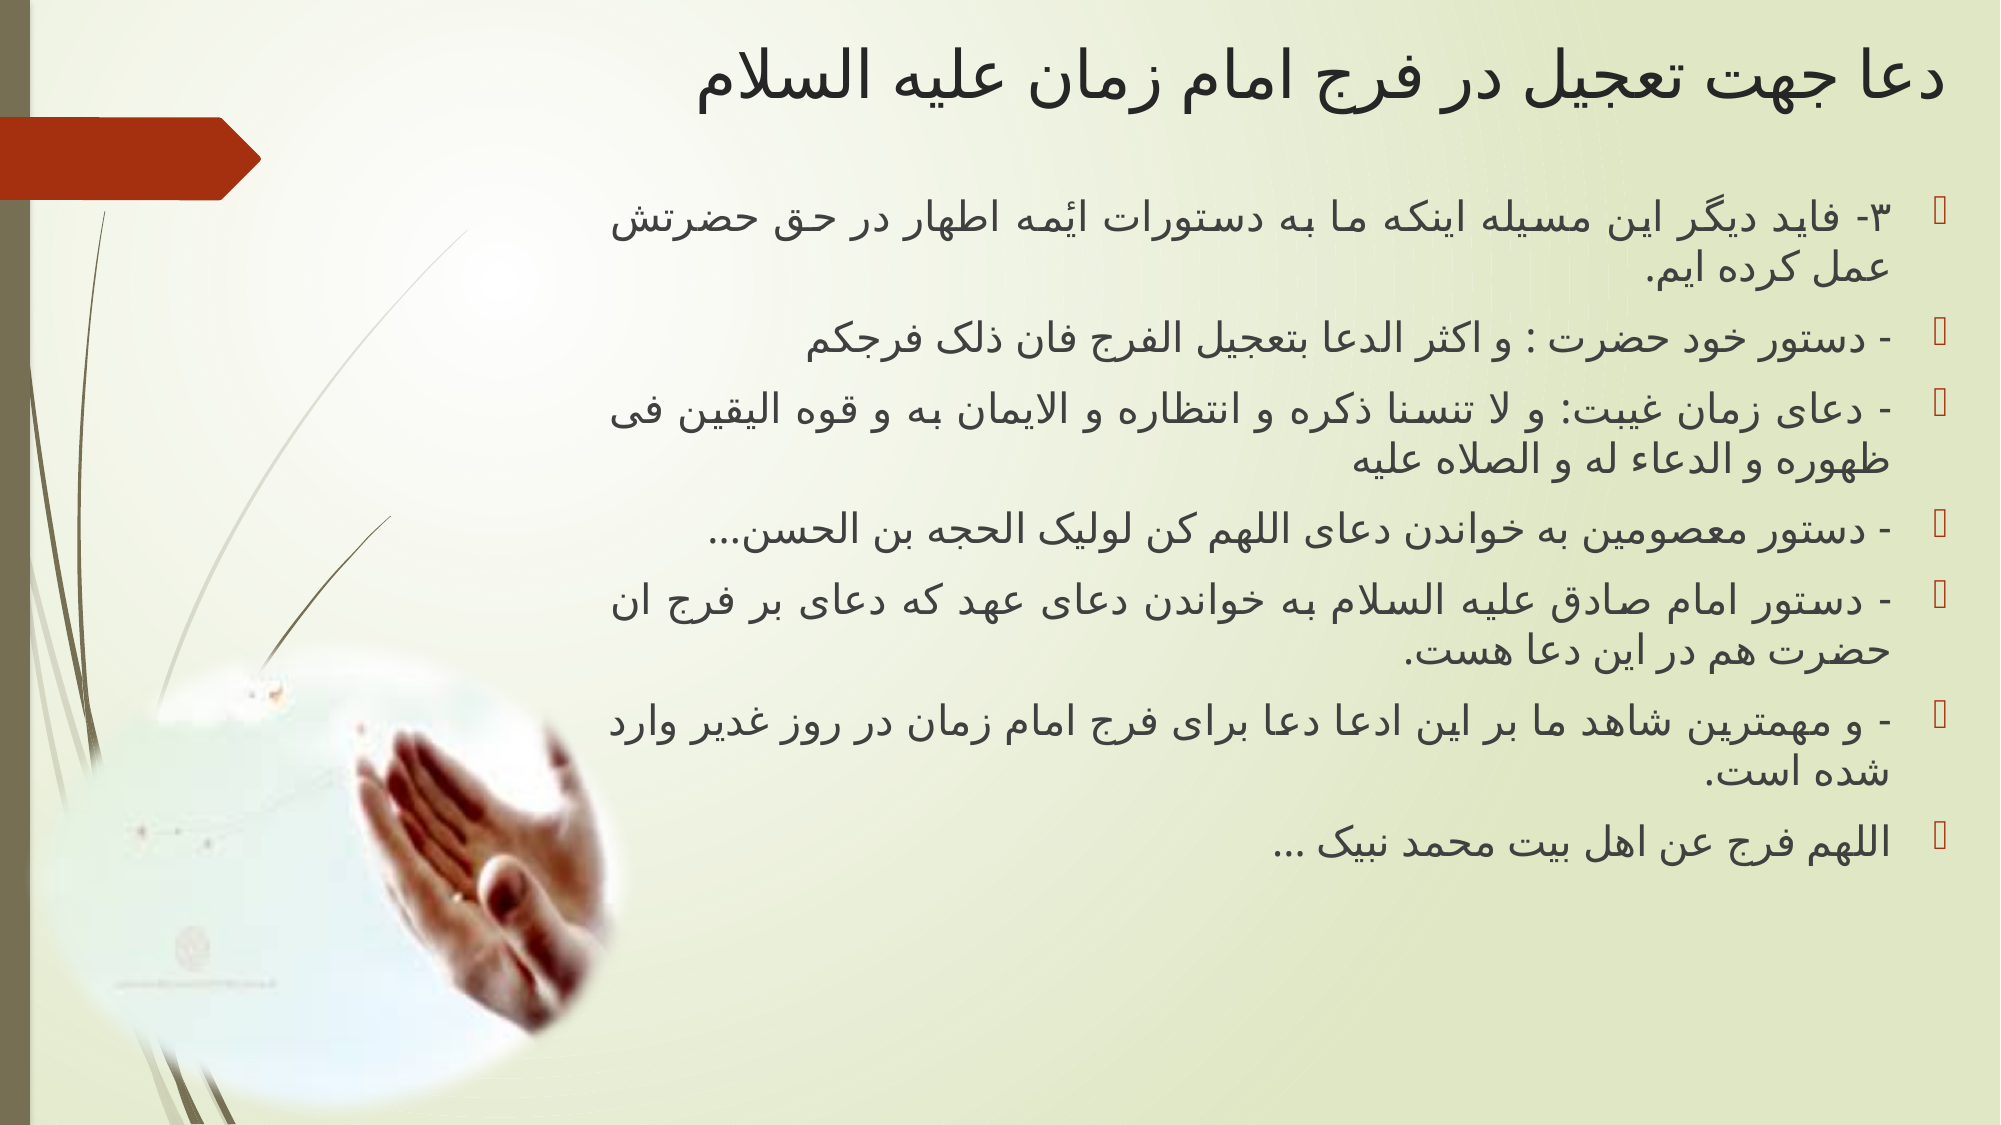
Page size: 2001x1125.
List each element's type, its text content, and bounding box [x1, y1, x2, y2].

picture [21, 629, 641, 1125]
title دعا جهت تعجیل در فرج امام زمان علیه السلام [455, 24, 1964, 252]
list ۳- فاید دیگر این مسیله اینکه ما به دستورات ایٔمه اطهار در حق حضرتش عمل کرده ایم. - دستور خود حضرت : و اکثر الدعا بتعجیل الفرج فان ذلک فرجکم - دعای زمان غیبت: و لا تنسنا ذکره و انتظاره و الایمان به و قوه الیقین فی ظهوره و الدعاء له و الصلاه علیه - دستور معصومین به خواندن دعای اللهم کن لولیک الحجه بن الحسن... - دستور امام صادق علیه السلام به خواندن دعای عهد که دعای بر فرج ان حضرت هم در این دعا هست. - و مهمترین شاهد ما بر این ادعا دعا برای فرج امام زمان در روز غدیر وارد شده است. اللهم فرج عن اهل بیت محمد نبیک ... [591, 182, 1964, 1048]
